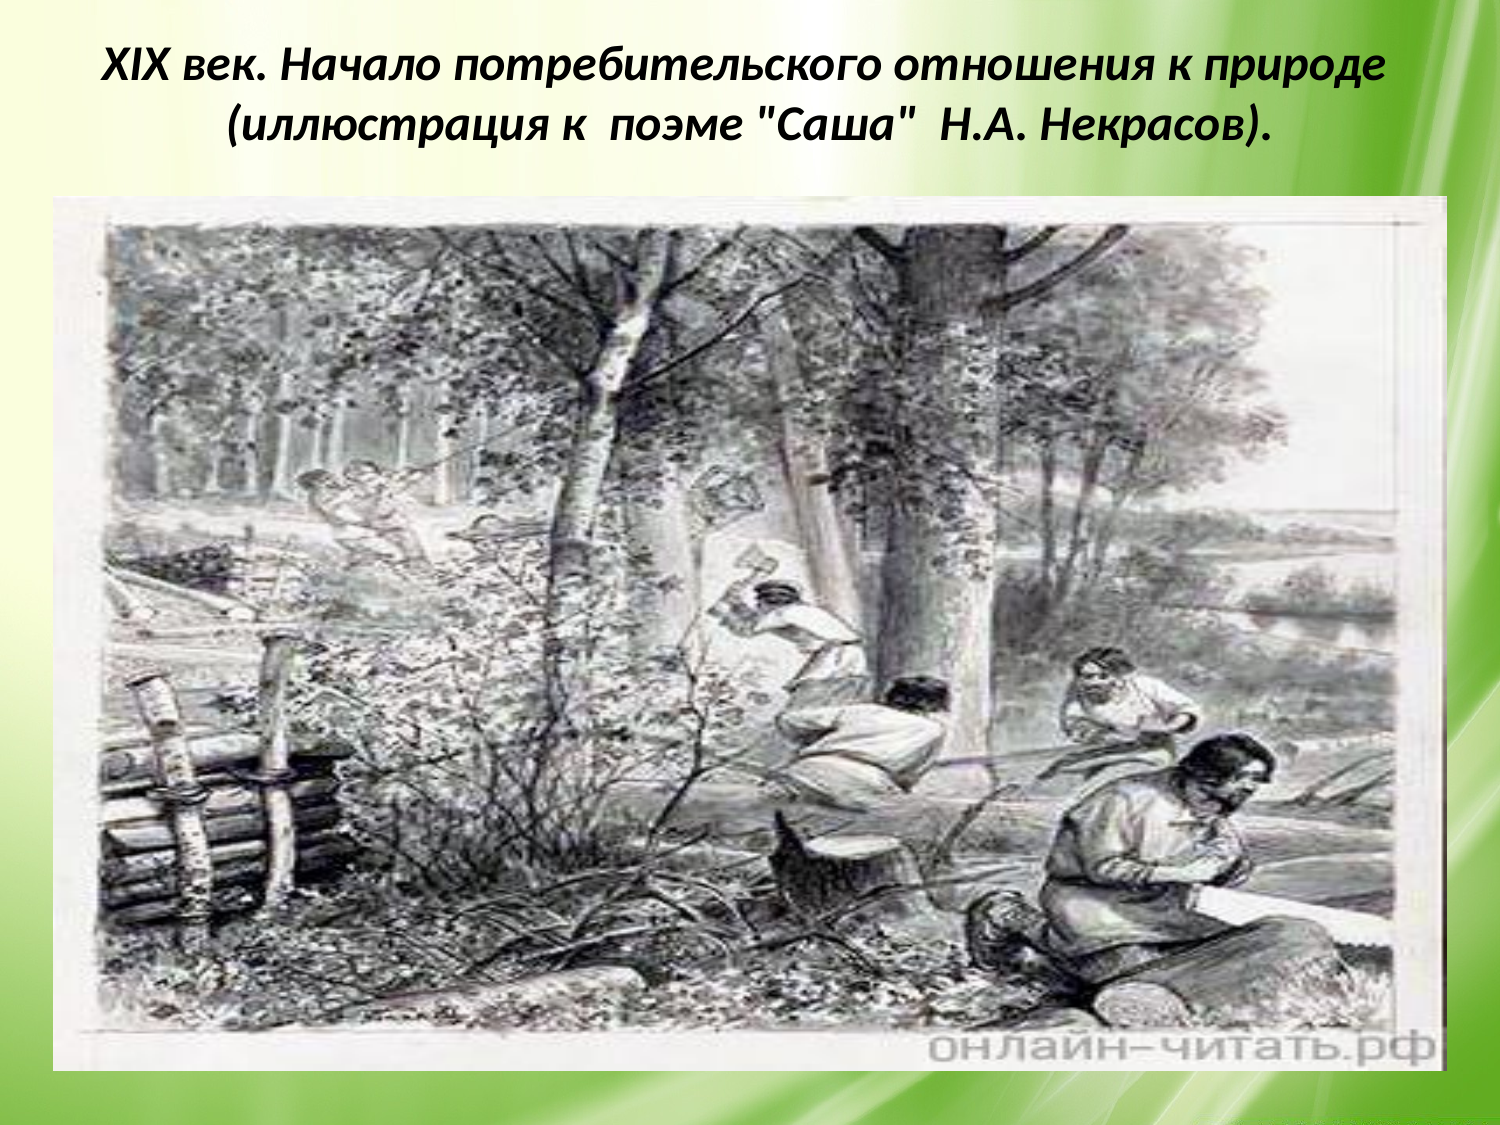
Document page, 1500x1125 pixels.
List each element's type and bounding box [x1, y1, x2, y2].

picture [52, 195, 1448, 1071]
list [0, 0, 1500, 1125]
